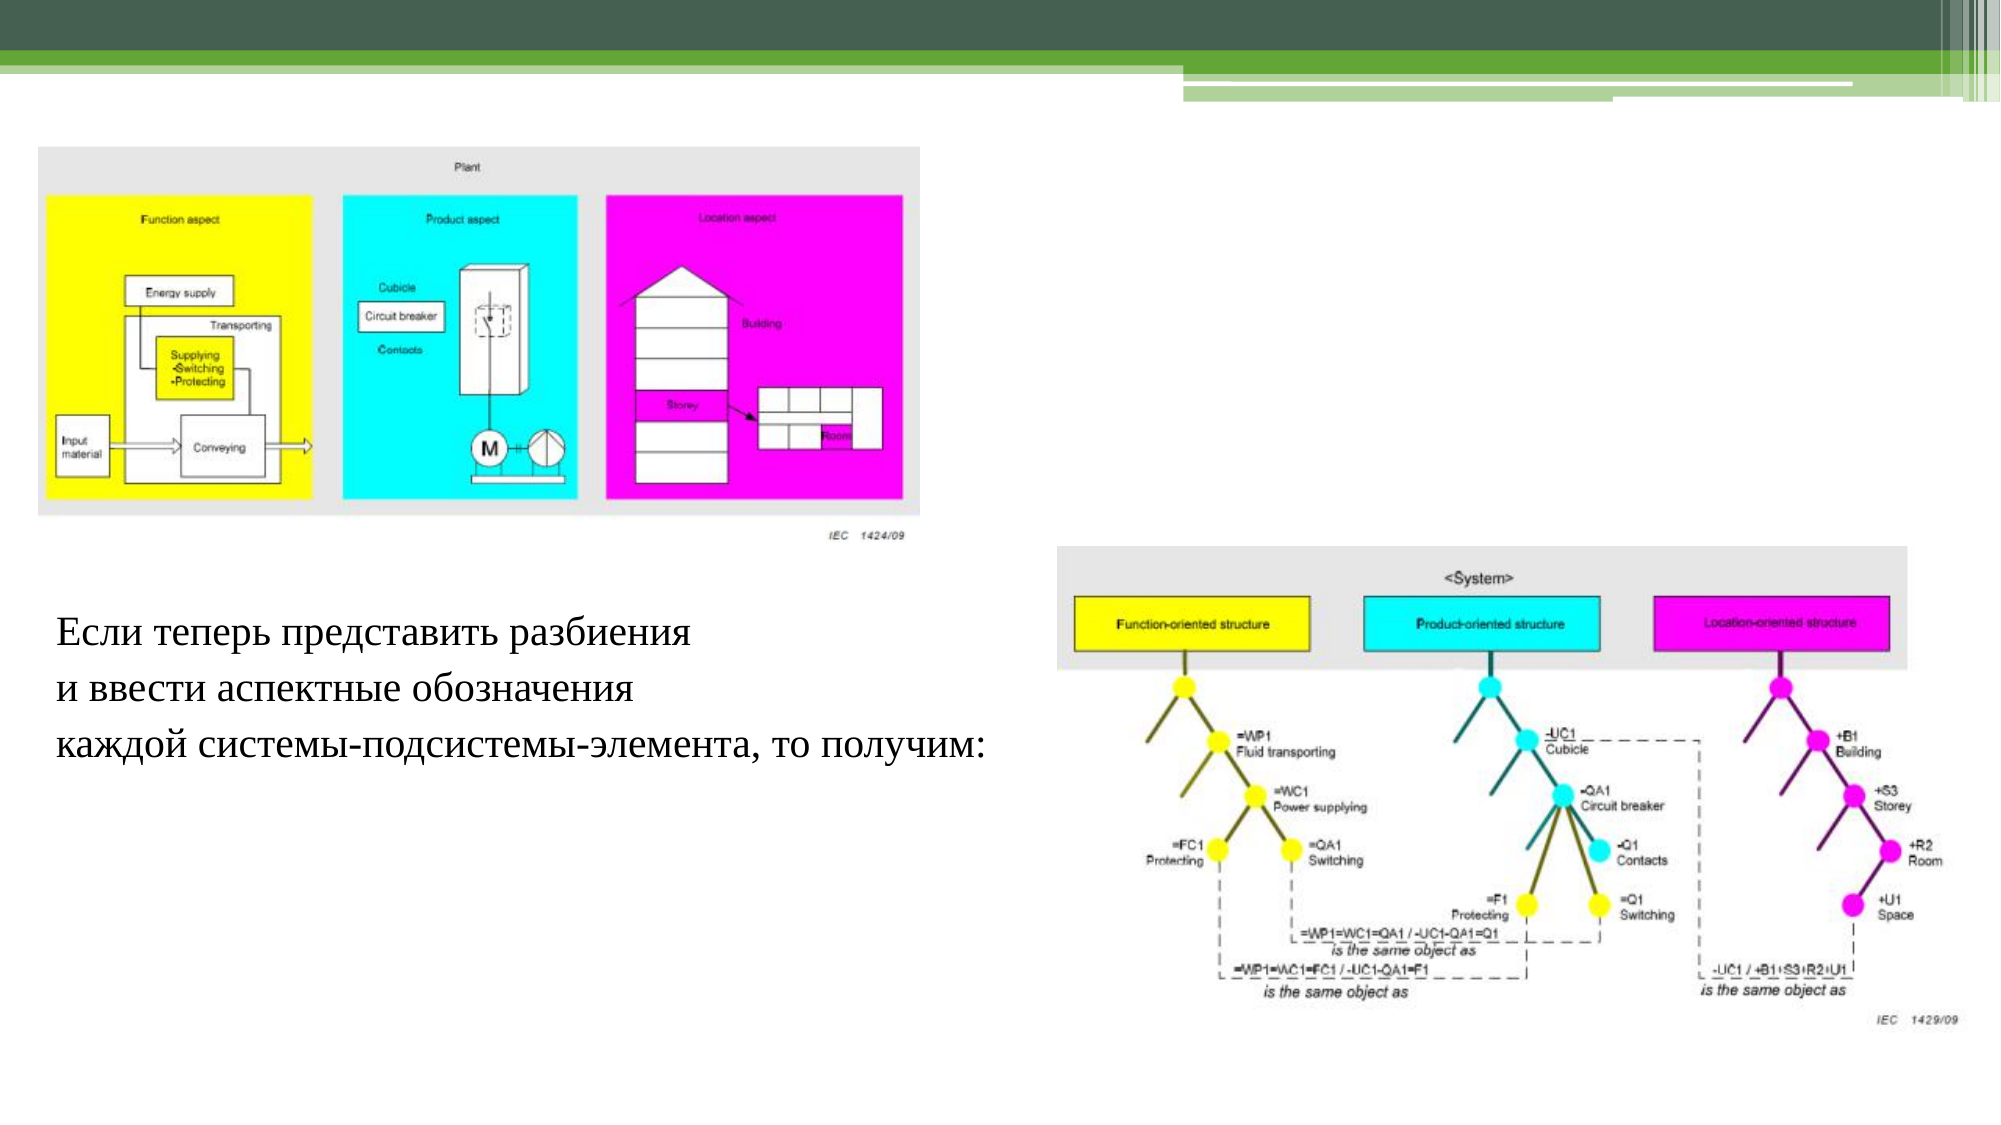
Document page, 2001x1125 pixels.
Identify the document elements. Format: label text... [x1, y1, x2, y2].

list Если теперь представить разбиения и ввести аспектные обозначения каждой системы-подсистемы-элемента, то получим: [23, 145, 1962, 1125]
picture [37, 144, 920, 547]
picture [1057, 546, 2000, 1036]
